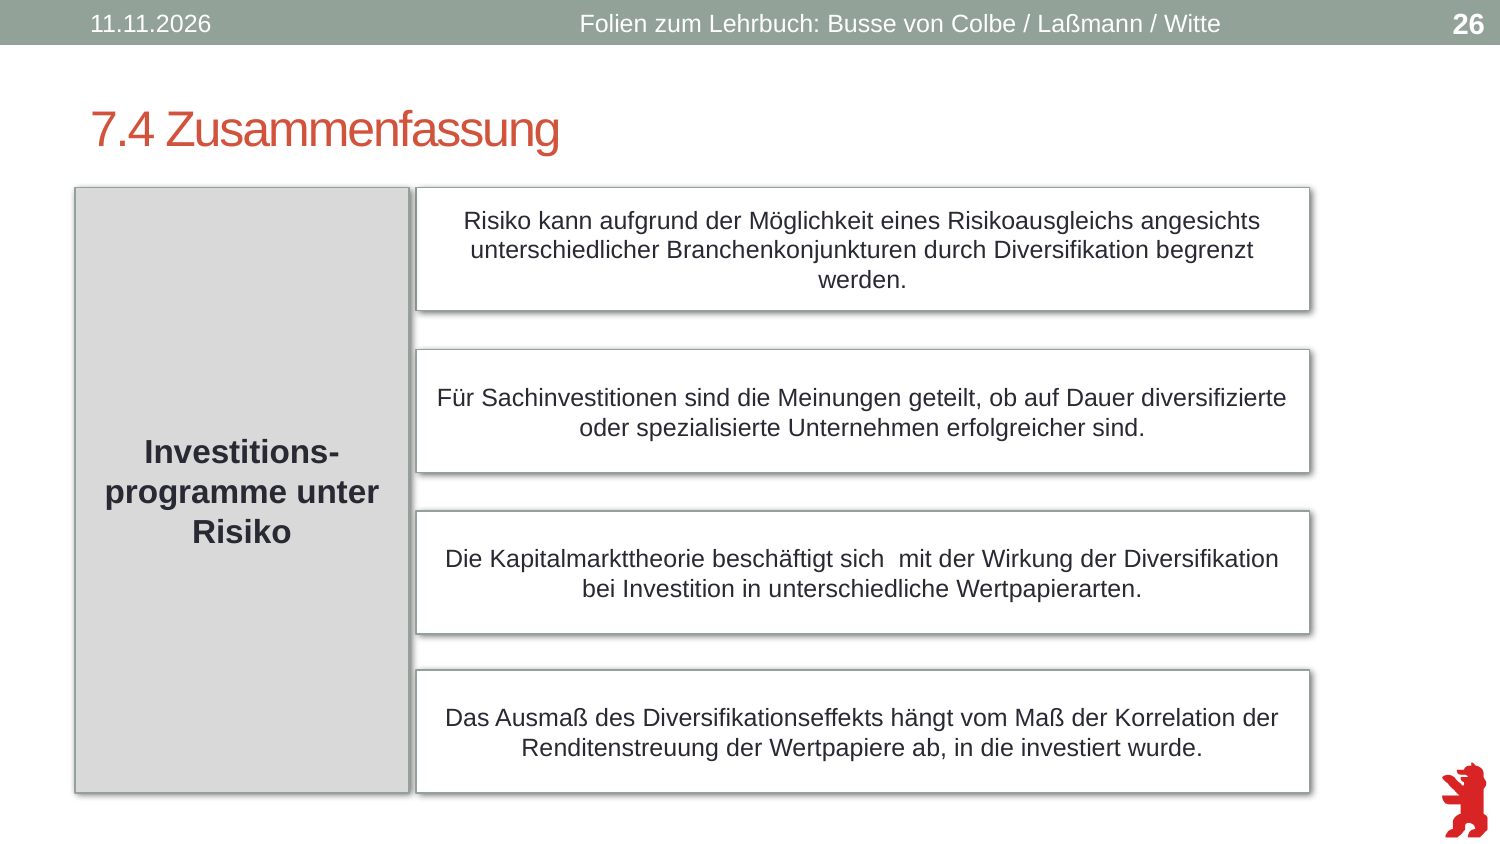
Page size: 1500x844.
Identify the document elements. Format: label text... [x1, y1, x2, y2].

text_box Risiko kann aufgrund der Möglichkeit eines Risikoausgleichs angesichts unterschiedlicher Branchenkonjunkturen durch Diversifikation begrenzt werden. [416, 187, 1310, 311]
footer Folien zum Lehrbuch: Busse von Colbe / Laßmann / Witte [562, 2, 1238, 43]
text_box Für Sachinvestitionen sind die Meinungen geteilt, ob auf Dauer diversifizierte oder spezialisierte Unternehmen erfolgreicher sind. [415, 349, 1310, 473]
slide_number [75, 2, 550, 43]
text_box Investitions-programme unter Risiko [74, 187, 410, 794]
title 7.4 Zusammenfassung [75, 65, 1425, 188]
text_box Das Ausmaß des Diversifikationseffekts hängt vom Maß der Korrelation der Renditenstreuung der Wertpapiere ab, in die investiert wurde. [415, 669, 1310, 794]
text_box Die Kapitalmarkttheorie beschäftigt sich mit der Wirkung der Diversifikation bei Investition in unterschiedliche Wertpapierarten. [415, 510, 1310, 635]
slide_number 26 [1325, 2, 1500, 43]
picture [1434, 760, 1500, 844]
